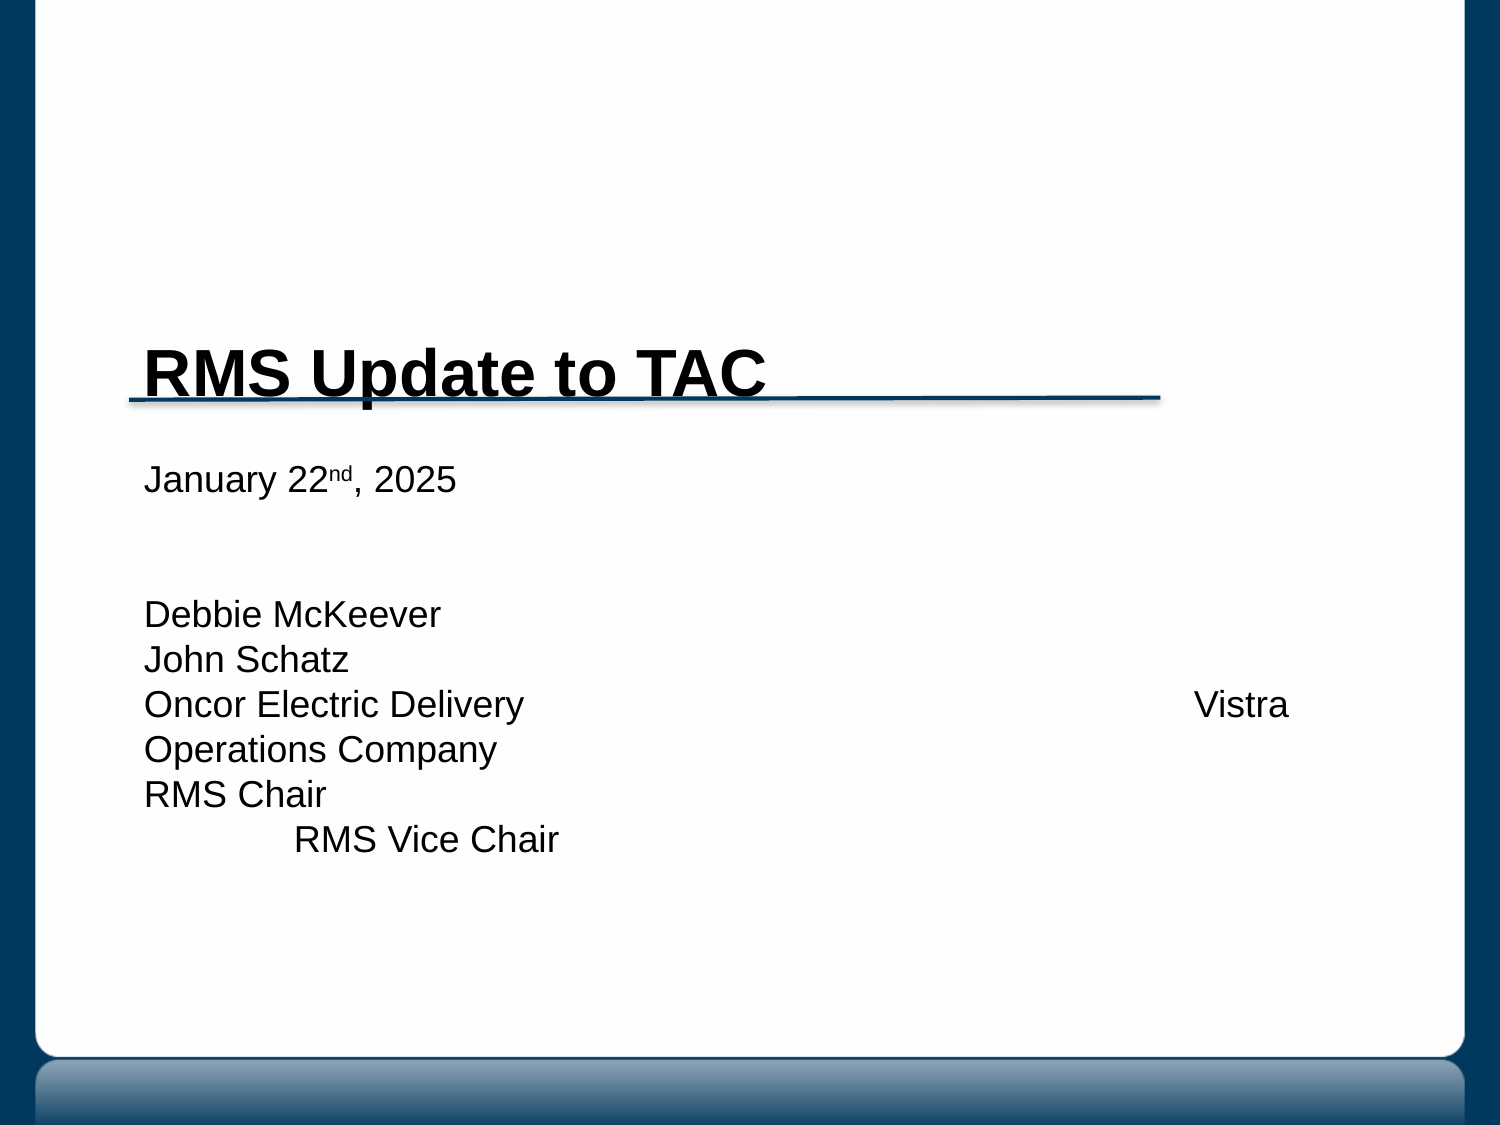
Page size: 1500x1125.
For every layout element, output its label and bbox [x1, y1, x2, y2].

picture [35, 0, 1465, 1125]
text_box [128, 322, 1396, 738]
